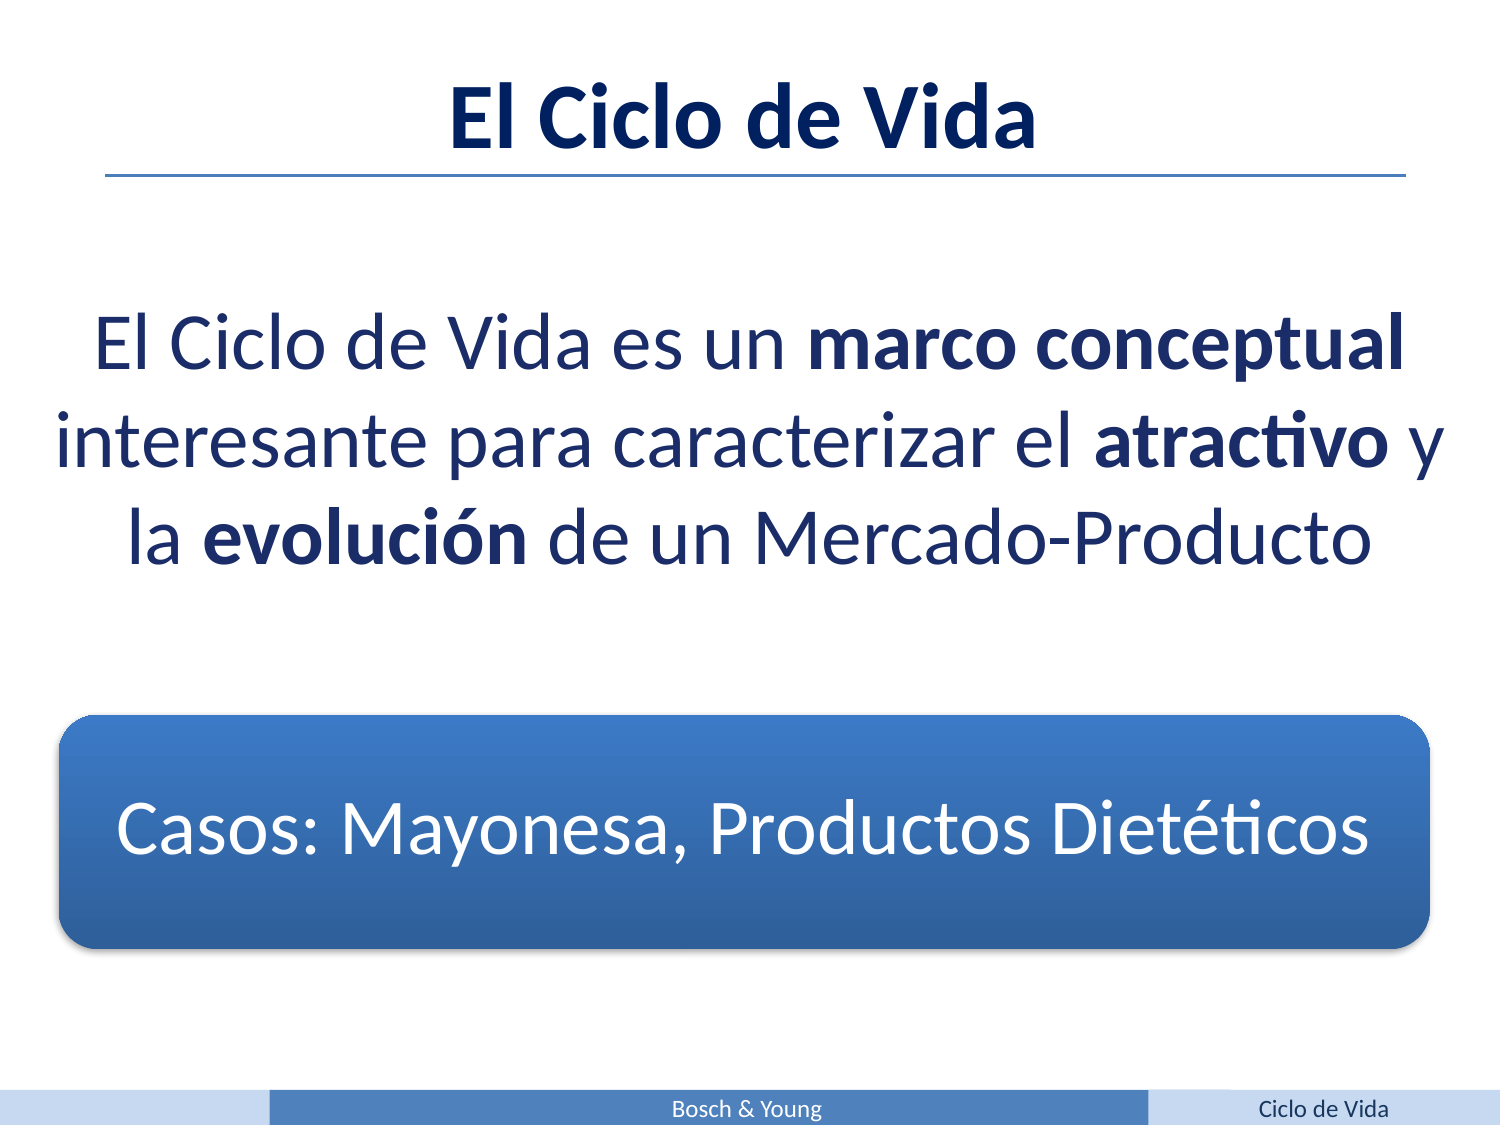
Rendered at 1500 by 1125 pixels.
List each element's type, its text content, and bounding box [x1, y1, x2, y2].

text_box El Ciclo de Vida es un marco conceptual interesante para caracterizar el atractivo y la evolución de un Mercado-Producto [23, 281, 1477, 589]
text_box [0, 1088, 272, 1125]
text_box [58, 714, 1430, 950]
text_box Ciclo de Vida [1146, 1088, 1500, 1125]
text_box Bosch & Young [272, 1088, 1146, 1125]
text_box El Ciclo de Vida [58, 46, 1430, 175]
